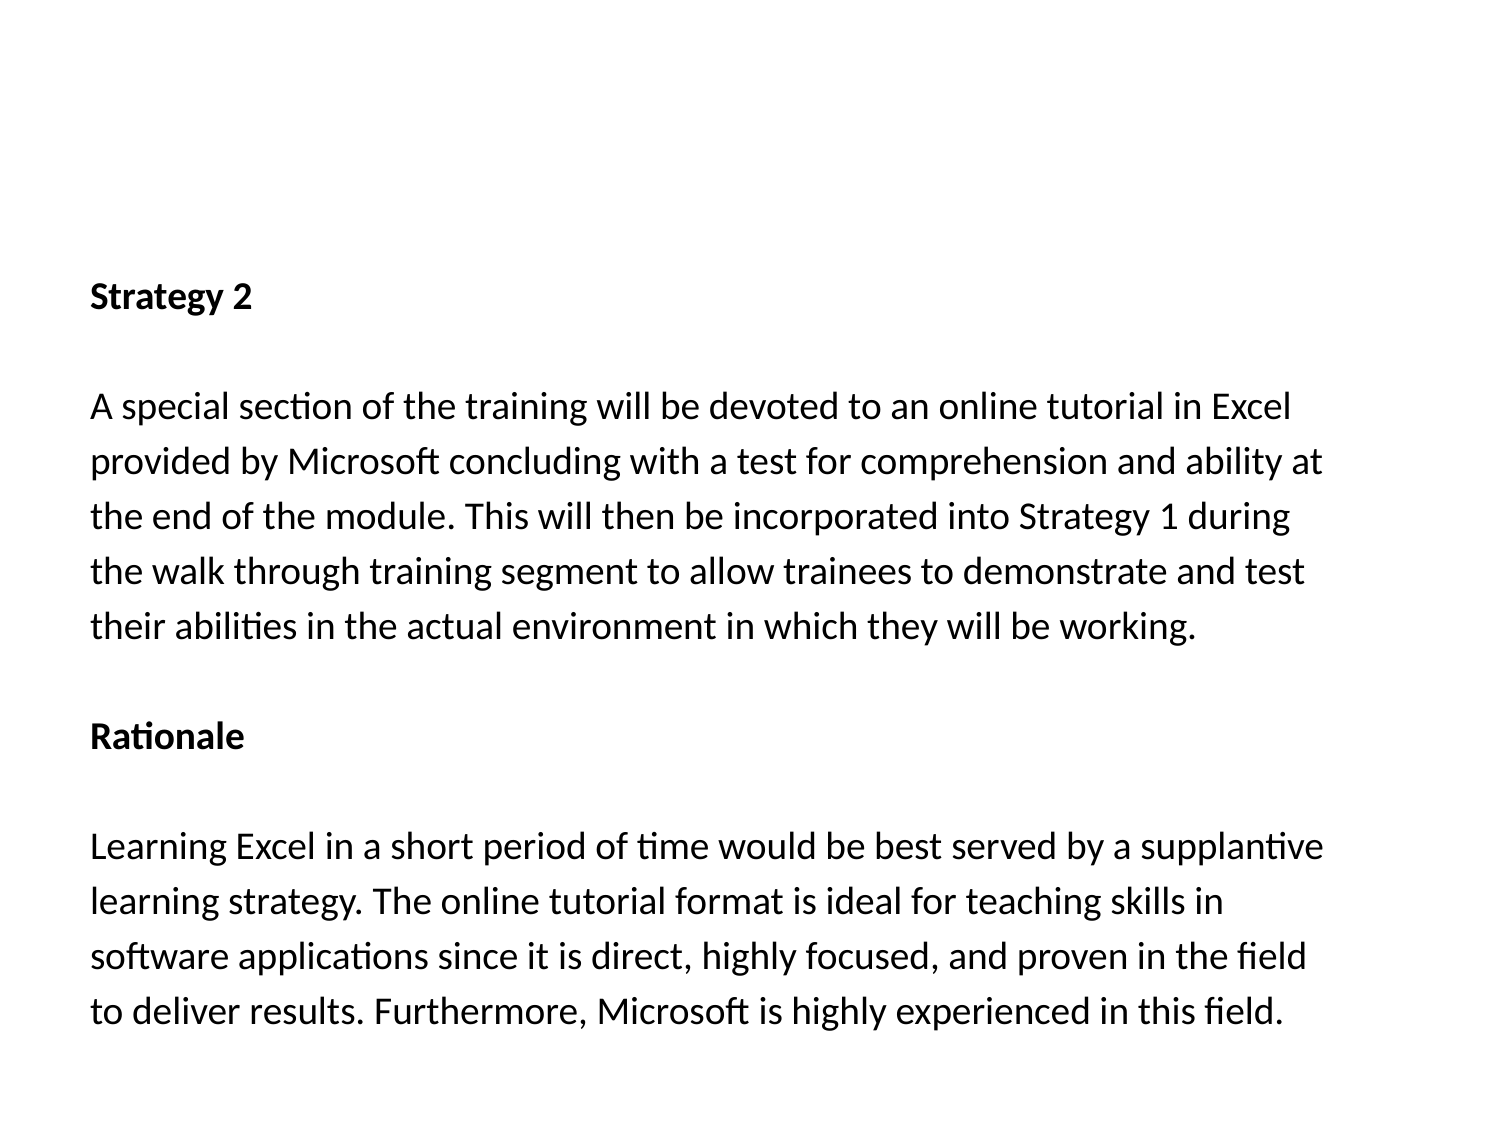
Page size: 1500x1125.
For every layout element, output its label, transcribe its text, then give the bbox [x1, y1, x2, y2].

list Strategy 2 A special section of the training will be devoted to an online tutorial in Excel provided by Microsoft concluding with a test for comprehension and ability at the end of the module. This will then be incorporated into Strategy 1 during the walk through training segment to allow trainees to demonstrate and test their abilities in the actual environment in which they will be working. Rationale Learning Excel in a short period of time would be best served by a supplantive learning strategy. The online tutorial format is ideal for teaching skills in software applications since it is direct, highly focused, and proven in the field to deliver results. Furthermore, Microsoft is highly experienced in this field. [75, 262, 1425, 1050]
